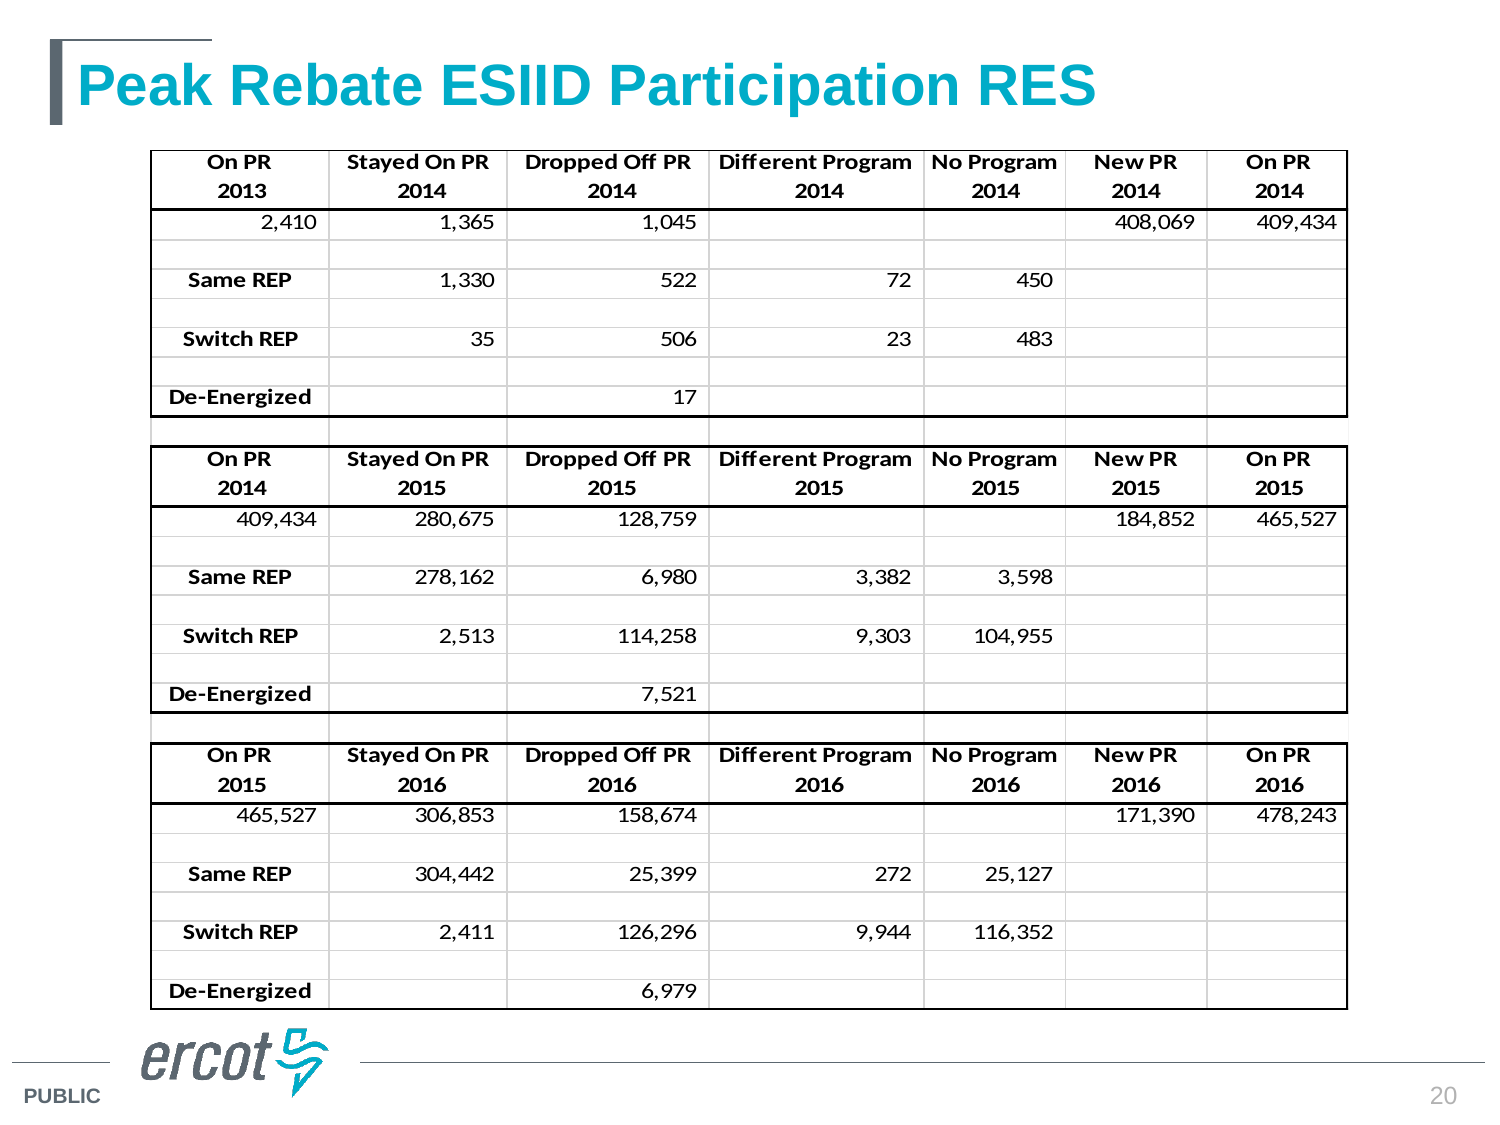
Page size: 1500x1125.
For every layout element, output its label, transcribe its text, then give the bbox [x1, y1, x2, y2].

title Peak Rebate ESIID Participation RES [62, 39, 1450, 125]
picture [149, 149, 1351, 1012]
picture [137, 1024, 332, 1100]
slide_number 20 [1400, 1076, 1488, 1113]
